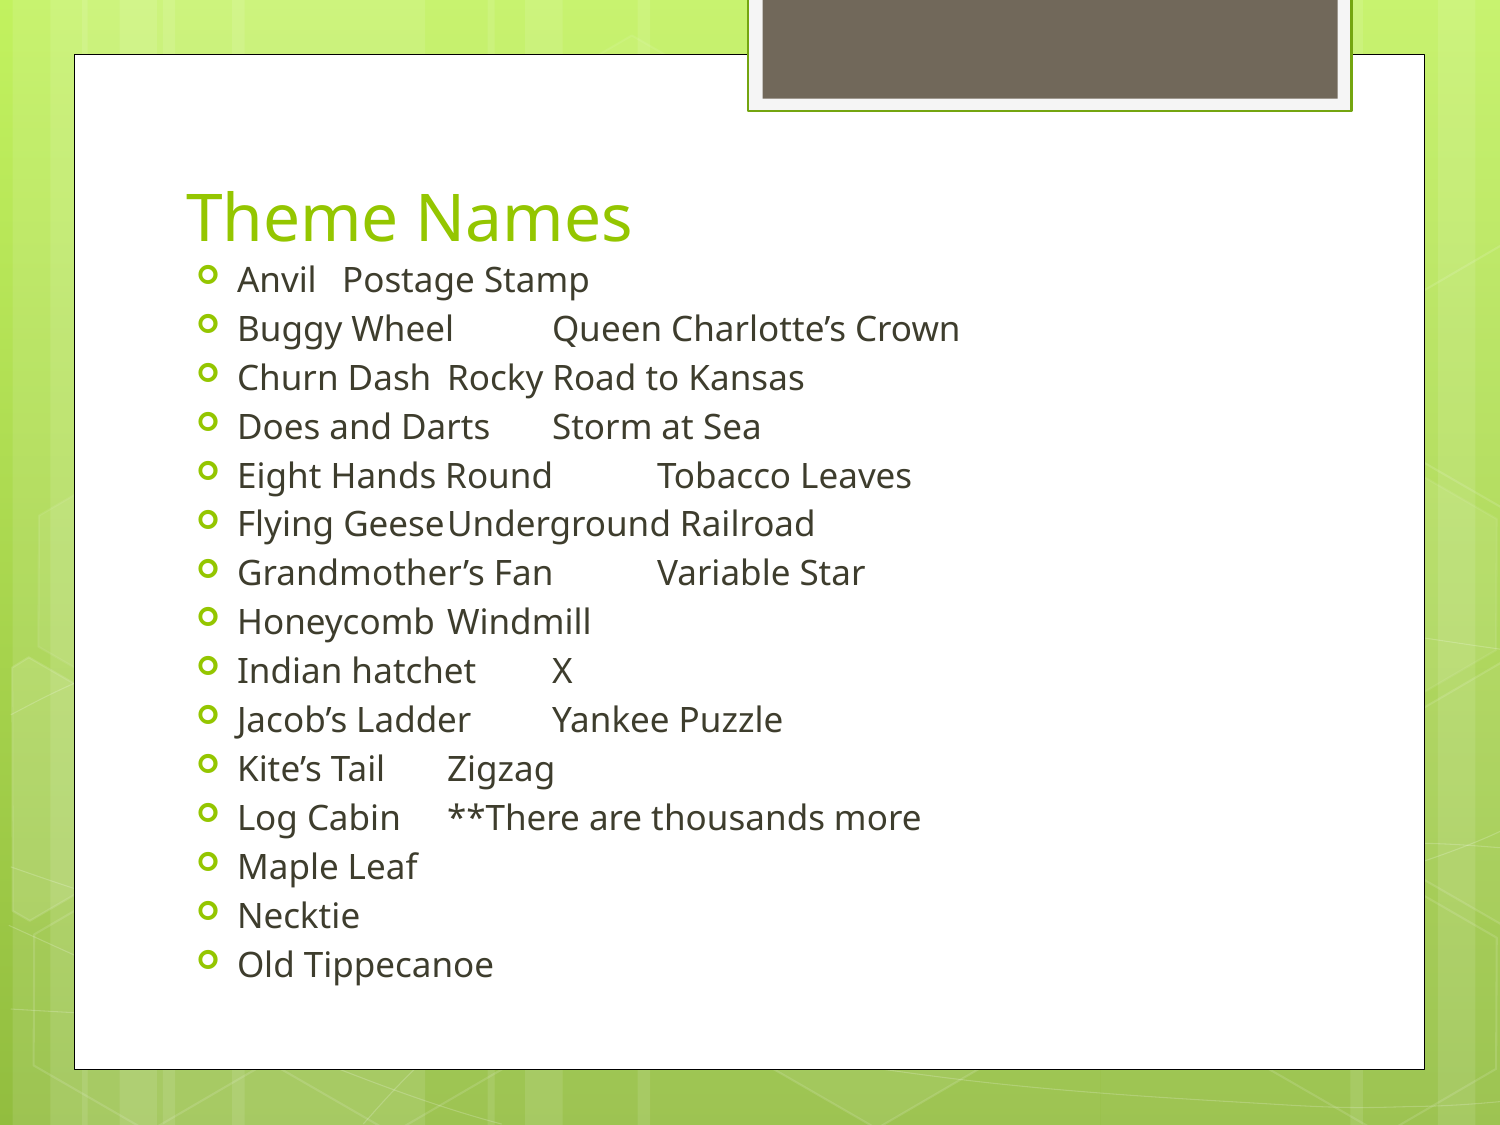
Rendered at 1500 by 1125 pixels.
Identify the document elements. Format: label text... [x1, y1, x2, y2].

list Anvil Postage Stamp Buggy Wheel Queen Charlotte’s Crown Churn Dash Rocky Road to Kansas Does and Darts Storm at Sea Eight Hands Round Tobacco Leaves Flying Geese Underground Railroad Grandmother’s Fan Variable Star Honeycomb Windmill Indian hatchet X Jacob’s Ladder Yankee Puzzle Kite’s Tail Zigzag Log Cabin **There are thousands more Maple Leaf Necktie Old Tippecanoe [171, 249, 1338, 1000]
title Theme Names [171, 168, 1324, 249]
